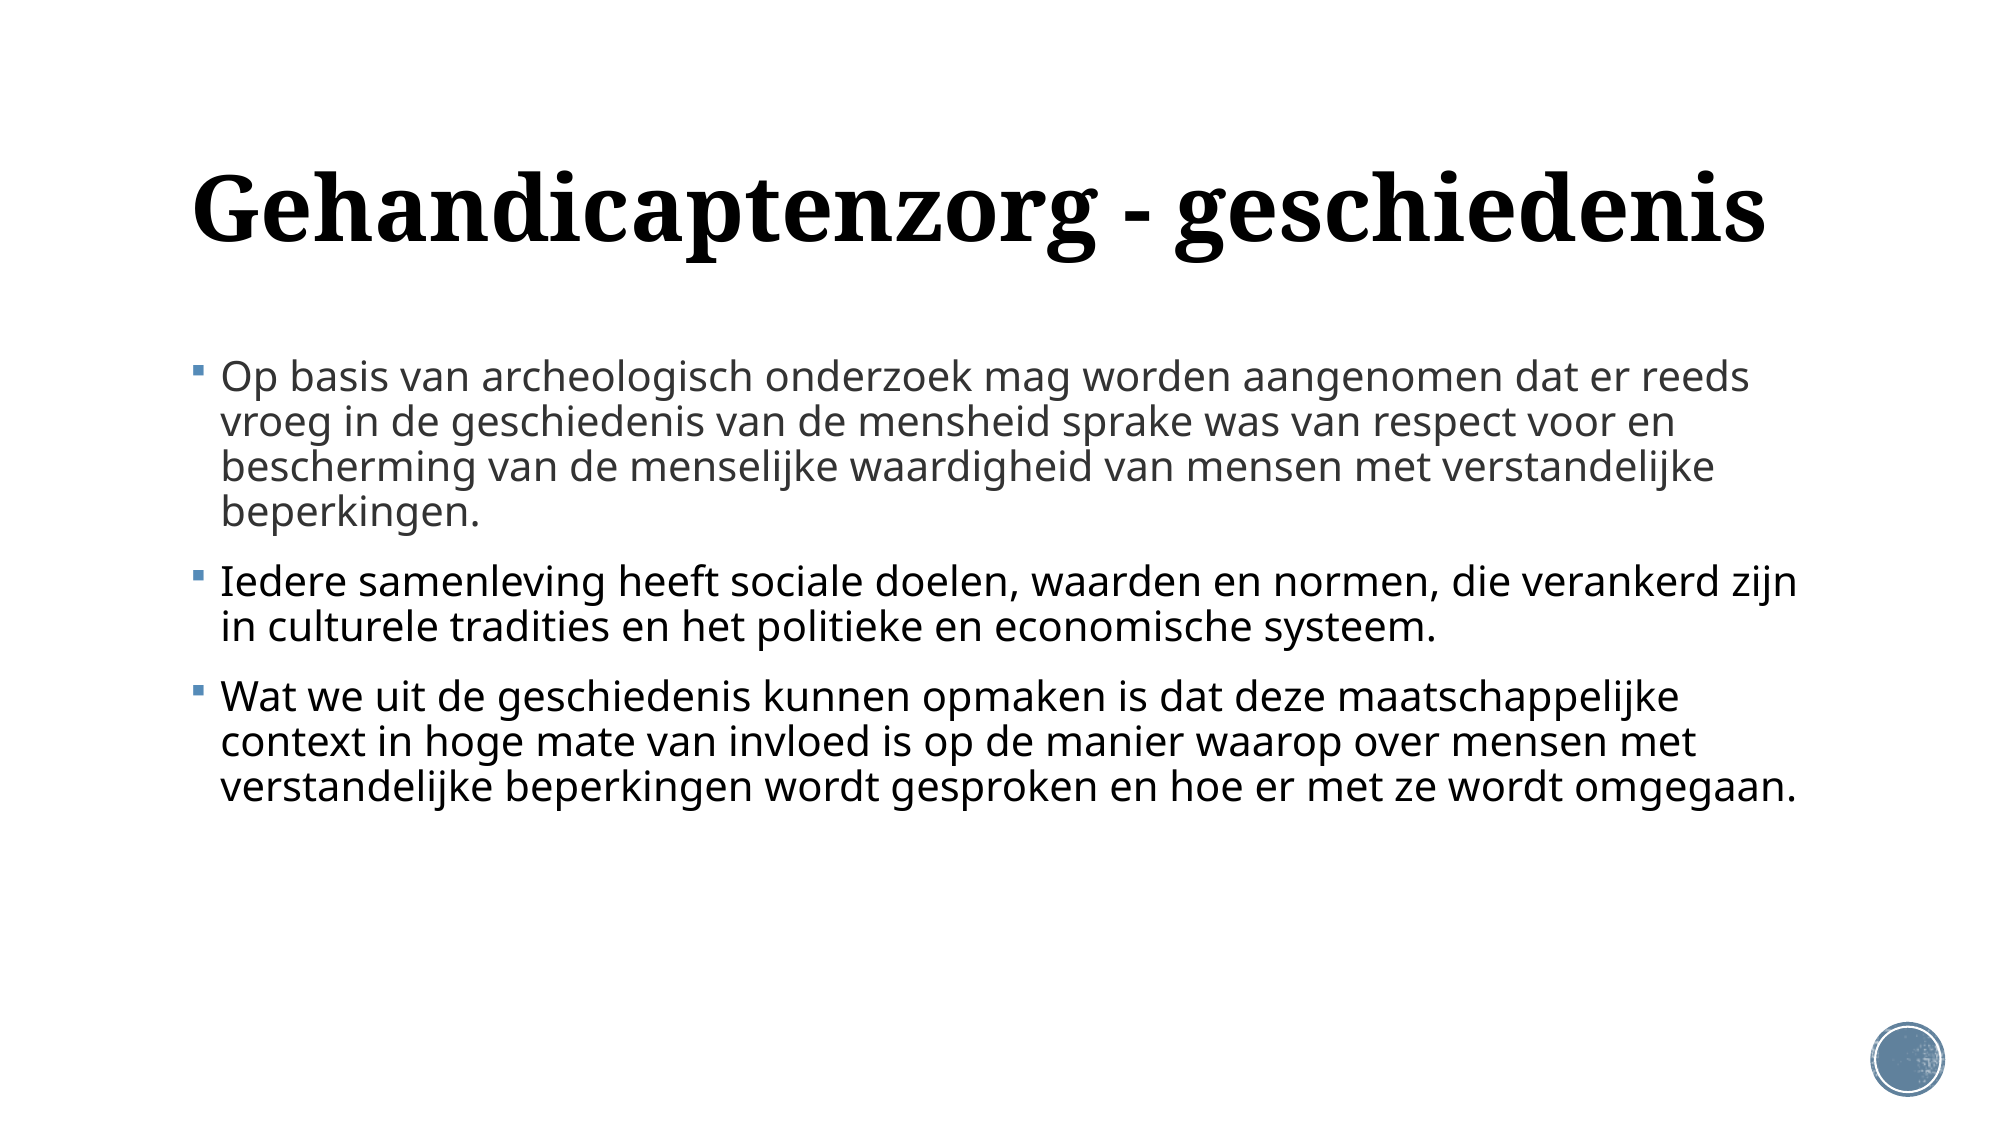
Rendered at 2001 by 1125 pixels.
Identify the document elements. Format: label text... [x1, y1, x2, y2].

list Op basis van archeologisch onderzoek mag worden aangenomen dat er reeds vroeg in de geschiedenis van de mensheid sprake was van respect voor en bescherming van de menselijke waardigheid van mensen met verstandelijke beperkingen. Iedere samenleving heeft sociale doelen, waarden en normen, die verankerd zijn in culturele tradities en het politieke en economische systeem. Wat we uit de geschiedenis kunnen opmaken is dat deze maatschappelijke context in hoge mate van invloed is op de manier waarop over mensen met verstandelijke beperkingen wordt gesproken en hoe er met ze wordt omgegaan. [175, 348, 1826, 1013]
title Gehandicaptenzorg - geschiedenis [175, 79, 1826, 344]
